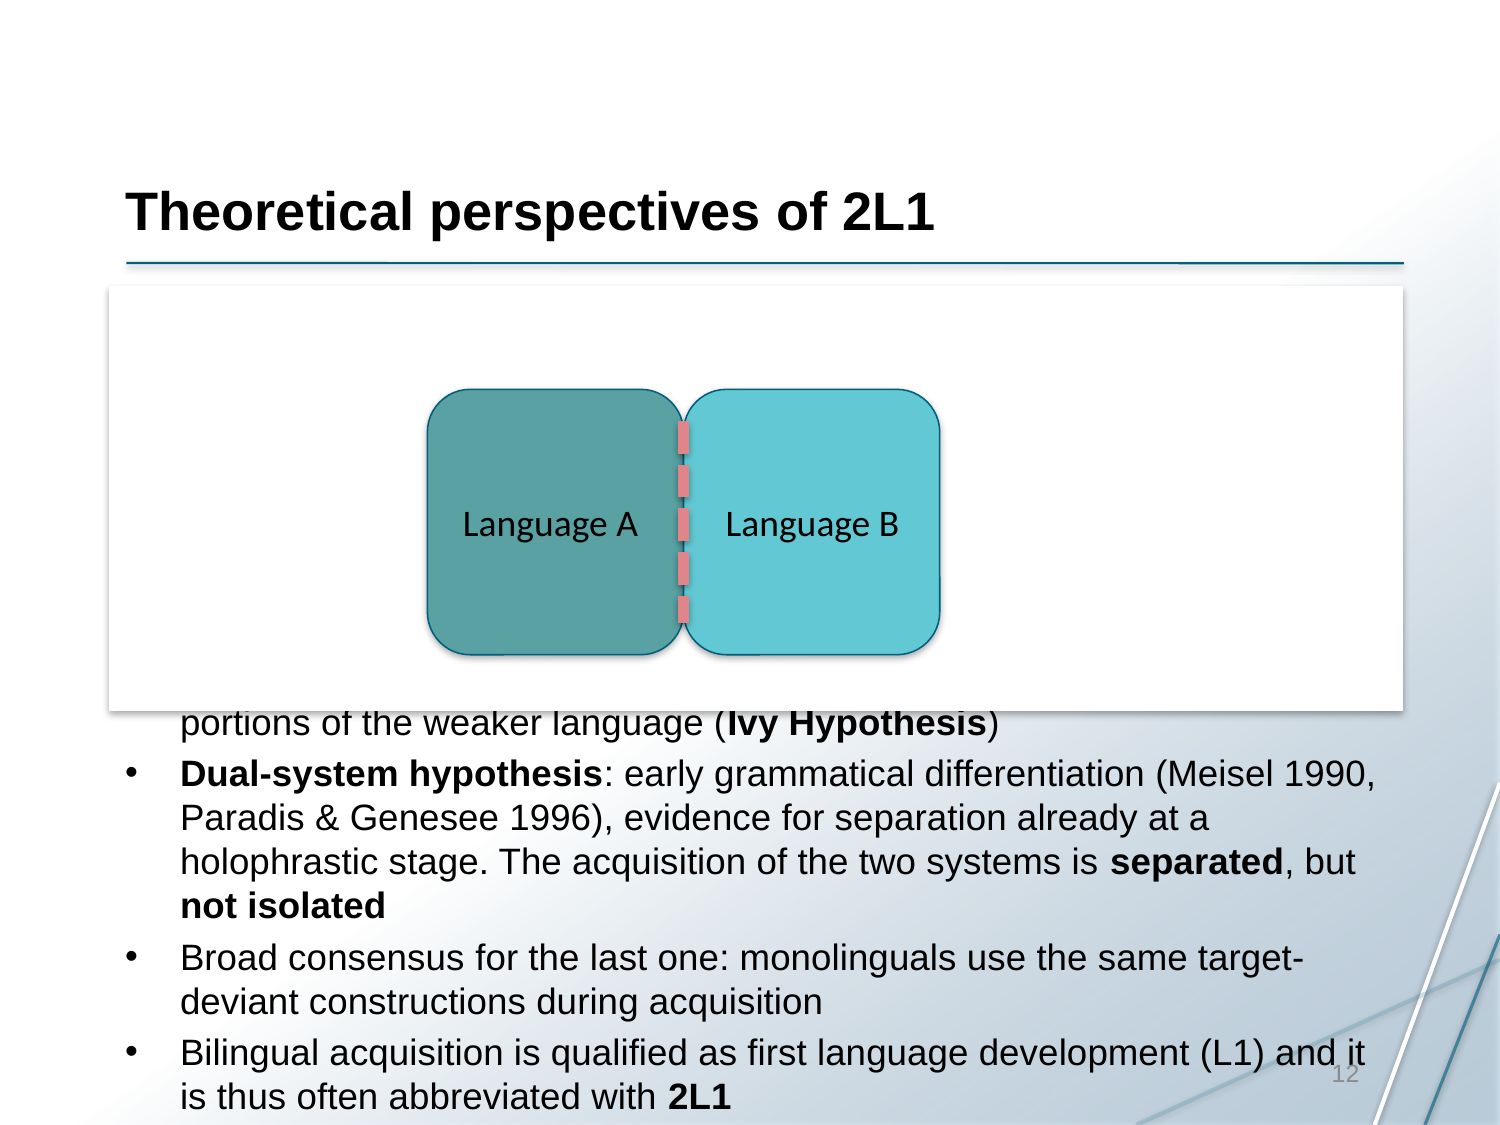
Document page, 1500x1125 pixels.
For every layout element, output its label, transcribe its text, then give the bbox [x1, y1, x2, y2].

title Theoretical perspectives of 2L1 [109, 49, 1403, 249]
text_box [109, 286, 1403, 711]
list Single-system hypothesis/ Unitary Language System (ULS): initially the child develops one system for both languages; first they separate the lexical items, and in a later stage two distinct grammatical systems develop (Volterra & Taeschner 1978) Unequal rate of development: the bilingual child makes use of the structures of the faster developing language when generating sentences in the weaker (Bilingual Bootstrapping); sentence internal code mixing is a result of uneven lexical development and thus the child uses a combination of higher structures of the stronger language with lower portions of the weaker language (Ivy Hypothesis) Dual-system hypothesis: early grammatical differentiation (Meisel 1990, Paradis & Genesee 1996), evidence for separation already at a holophrastic stage. The acquisition of the two systems is separated, but not isolated Broad consensus for the last one: monolinguals use the same target-deviant constructions during acquisition Bilingual acquisition is qualified as first language development (L1) and it is thus often abbreviated with 2L1 [109, 718, 1404, 1125]
text_box [426, 388, 682, 656]
text_box Language A [448, 491, 657, 552]
text_box Language B [710, 491, 916, 552]
text_box [684, 388, 941, 656]
slide_number 12 [1074, 1042, 1375, 1103]
